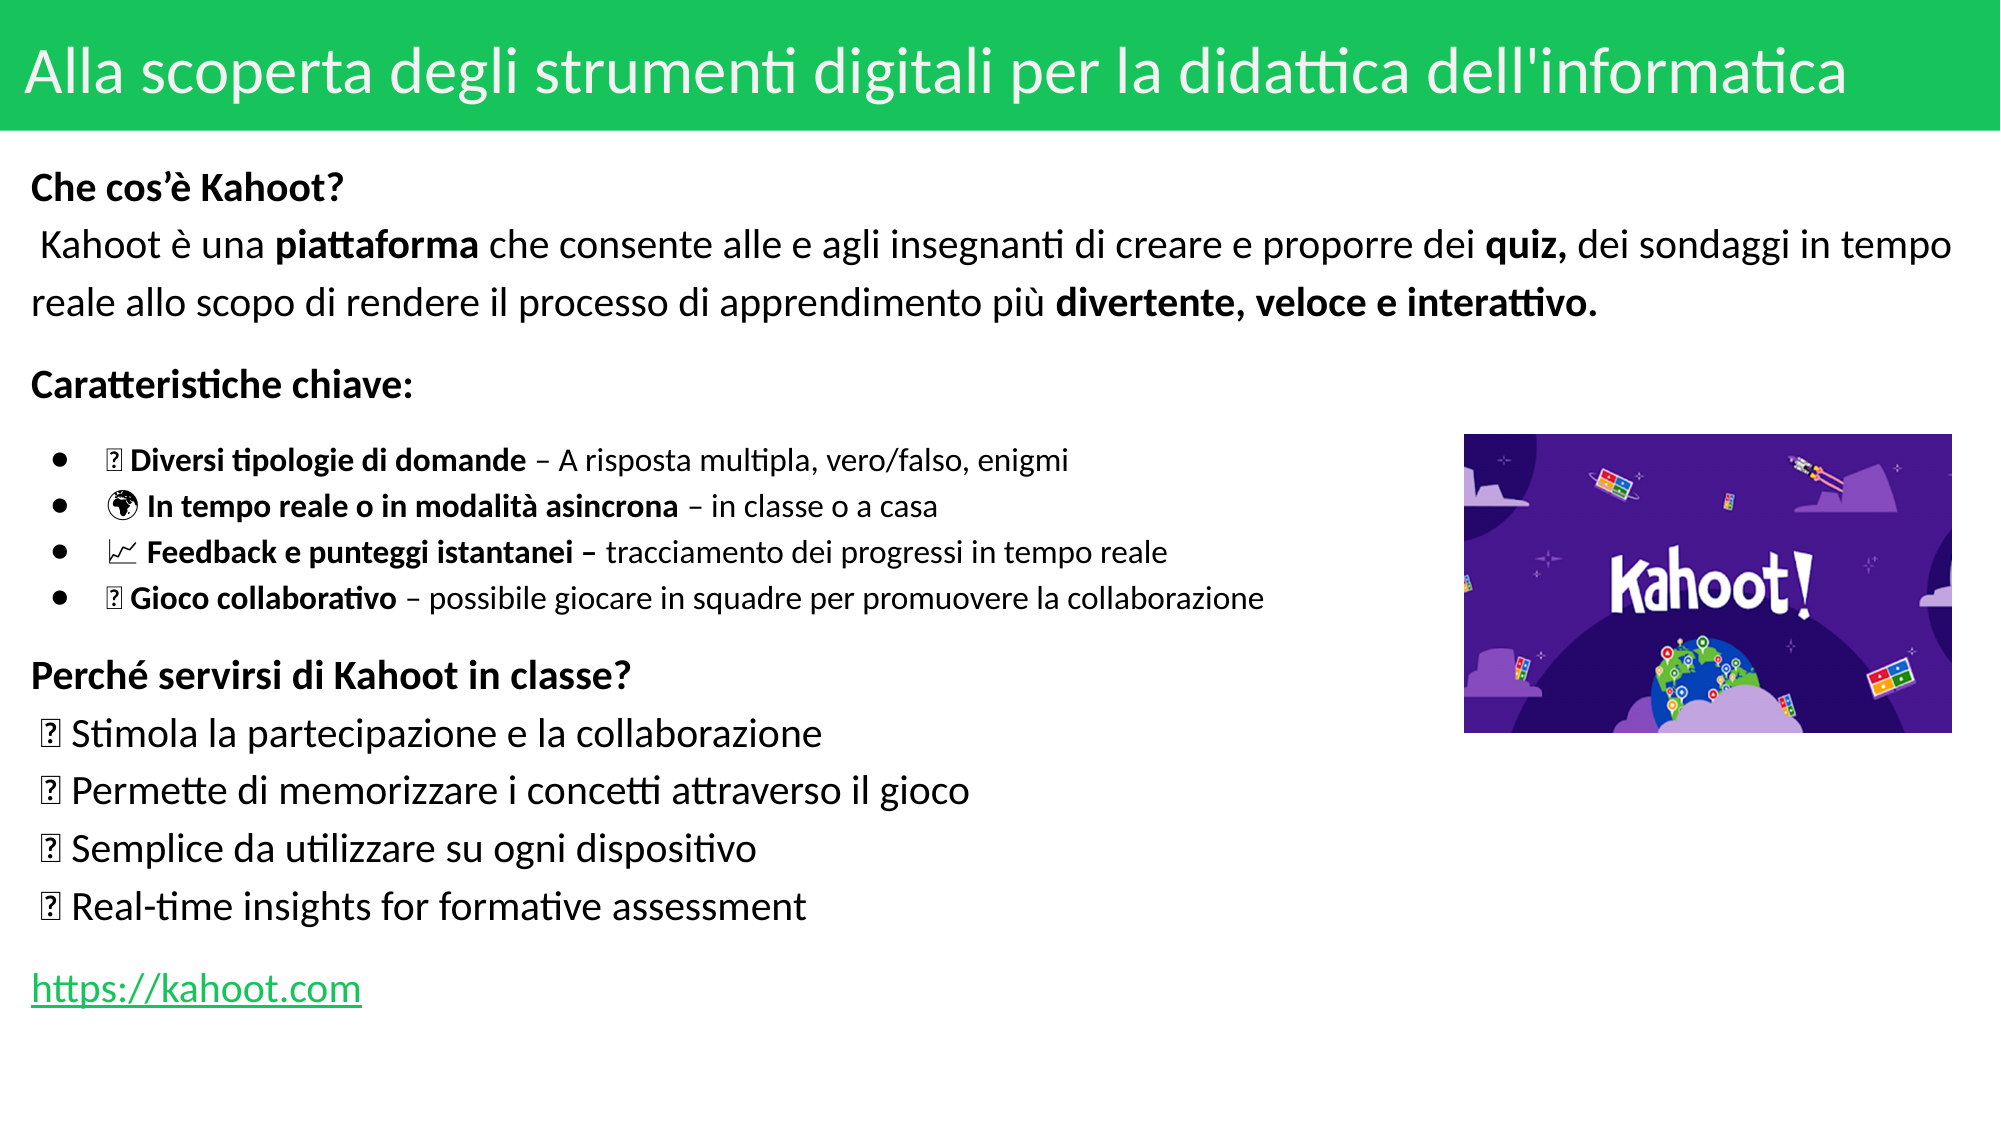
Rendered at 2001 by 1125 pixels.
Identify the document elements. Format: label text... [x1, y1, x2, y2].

title Alla scoperta degli strumenti digitali per la didattica dell'informatica [16, 13, 1976, 131]
list Che cos’è Kahoot? Kahoot è una piattaforma che consente alle e agli insegnanti di creare e proporre dei quiz, dei sondaggi in tempo reale allo scopo di rendere il processo di apprendimento più divertente, veloce e interattivo. Caratteristiche chiave: 🧩 Diversi tipologie di domande – A risposta multipla, vero/falso, enigmi 🌍 In tempo reale o in modalità asincrona – in classe o a casa 📈 Feedback e punteggi istantanei – tracciamento dei progressi in tempo reale 👥 Gioco collaborativo – possibile giocare in squadre per promuovere la collaborazione Perché servirsi di Kahoot in classe? ✅ Stimola la partecipazione e la collaborazione ✅ Permette di memorizzare i concetti attraverso il gioco ✅ Semplice da utilizzare su ogni dispositivo ✅ Real-time insights for formative assessment https://kahoot.com [16, 144, 1976, 1108]
picture [1464, 433, 1952, 733]
